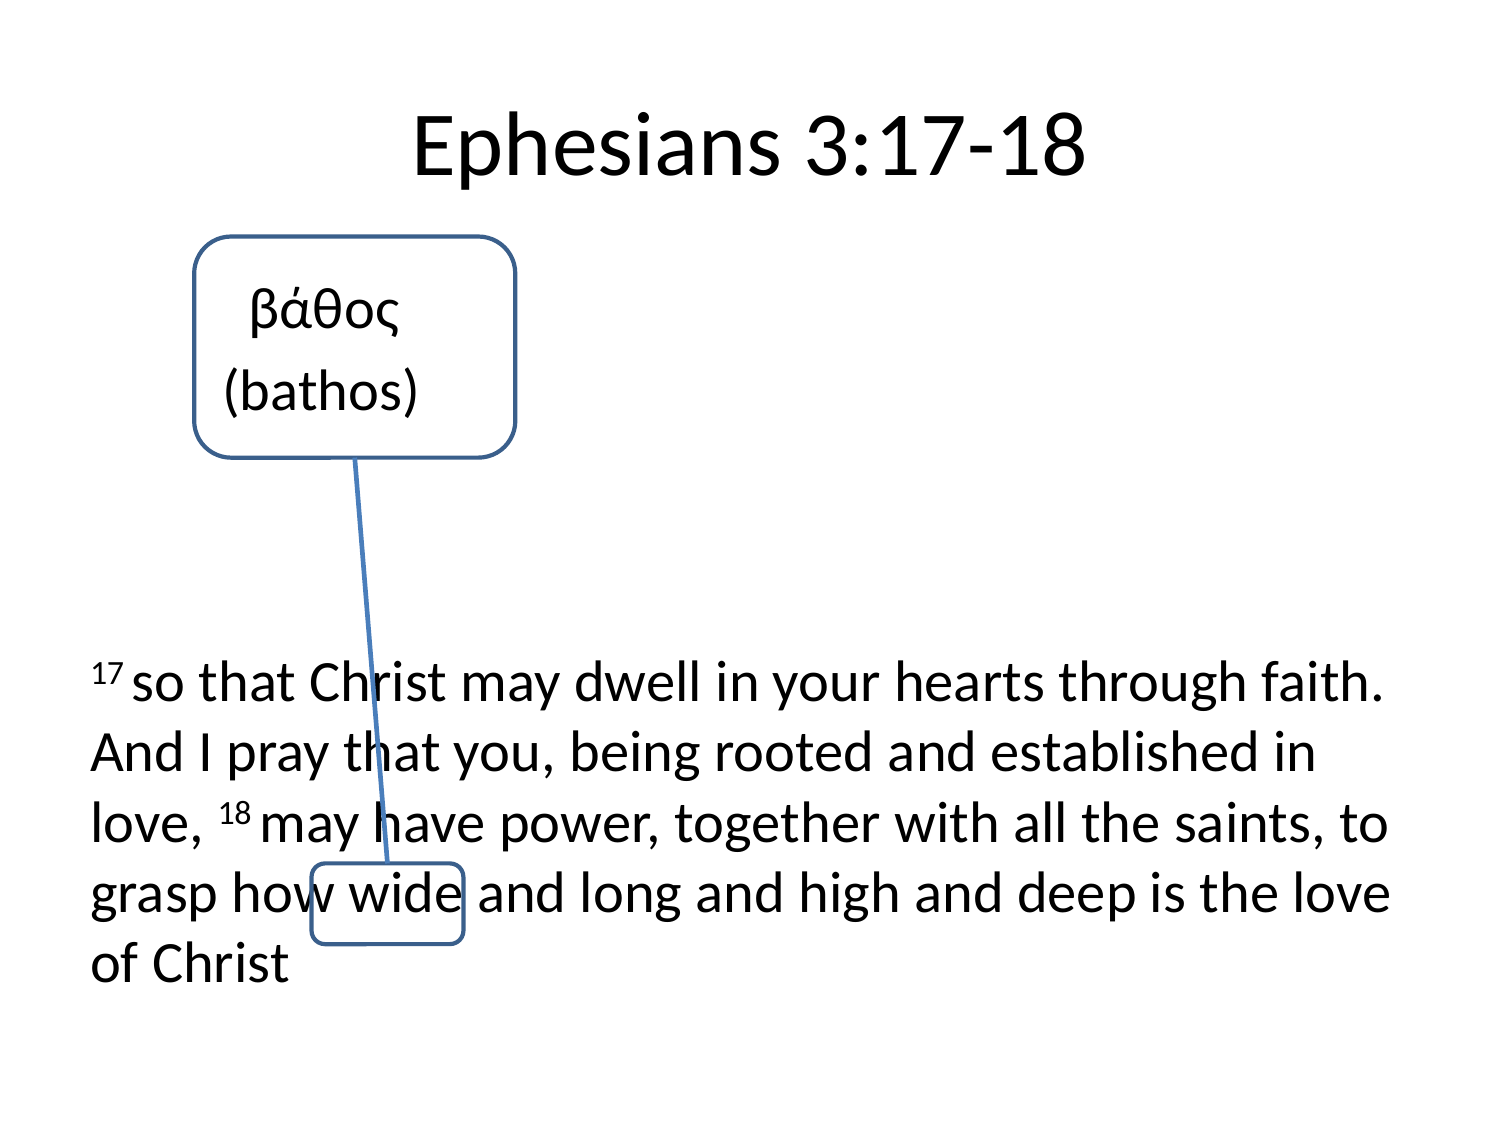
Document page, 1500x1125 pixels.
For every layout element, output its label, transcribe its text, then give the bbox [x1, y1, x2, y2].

list βάθος (bathos) 17 so that Christ may dwell in your hearts through faith. And I pray that you, being rooted and established in love, 18 may have power, together with all the saints, to grasp how wide and long and high and deep is the love of Christ [75, 262, 1425, 1005]
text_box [354, 457, 388, 864]
text_box [309, 861, 466, 947]
text_box [192, 234, 518, 460]
title Ephesians 3:17-18 [75, 45, 1425, 233]
